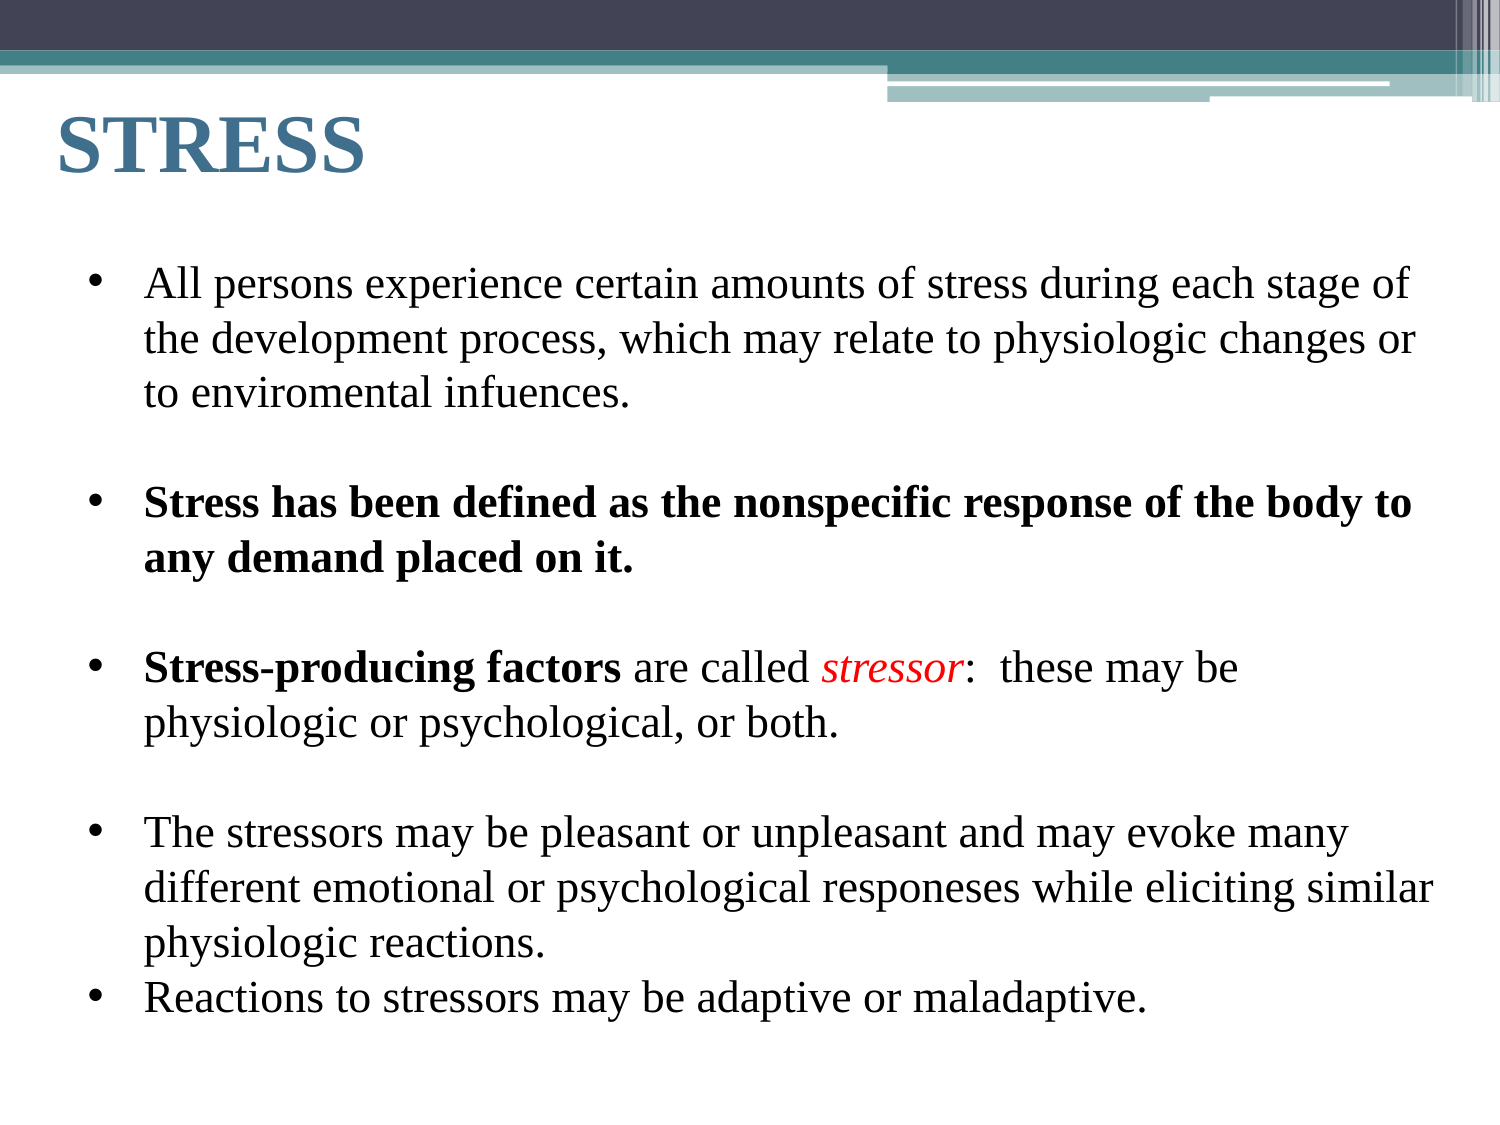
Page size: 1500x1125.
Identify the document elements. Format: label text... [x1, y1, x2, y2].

title STRESS [56, 88, 1444, 194]
list All persons experience certain amounts of stress during each stage of the development process, which may relate to physiologic changes or to enviromental infuences. Stress has been defined as the nonspecific response of the body to any demand placed on it. Stress-producing factors are called stressor: these may be physiologic or psychological, or both. The stressors may be pleasant or unpleasant and may evoke many different emotional or psychological responeses while eliciting similar physiologic reactions. Reactions to stressors may be adaptive or maladaptive. [87, 252, 1462, 1030]
